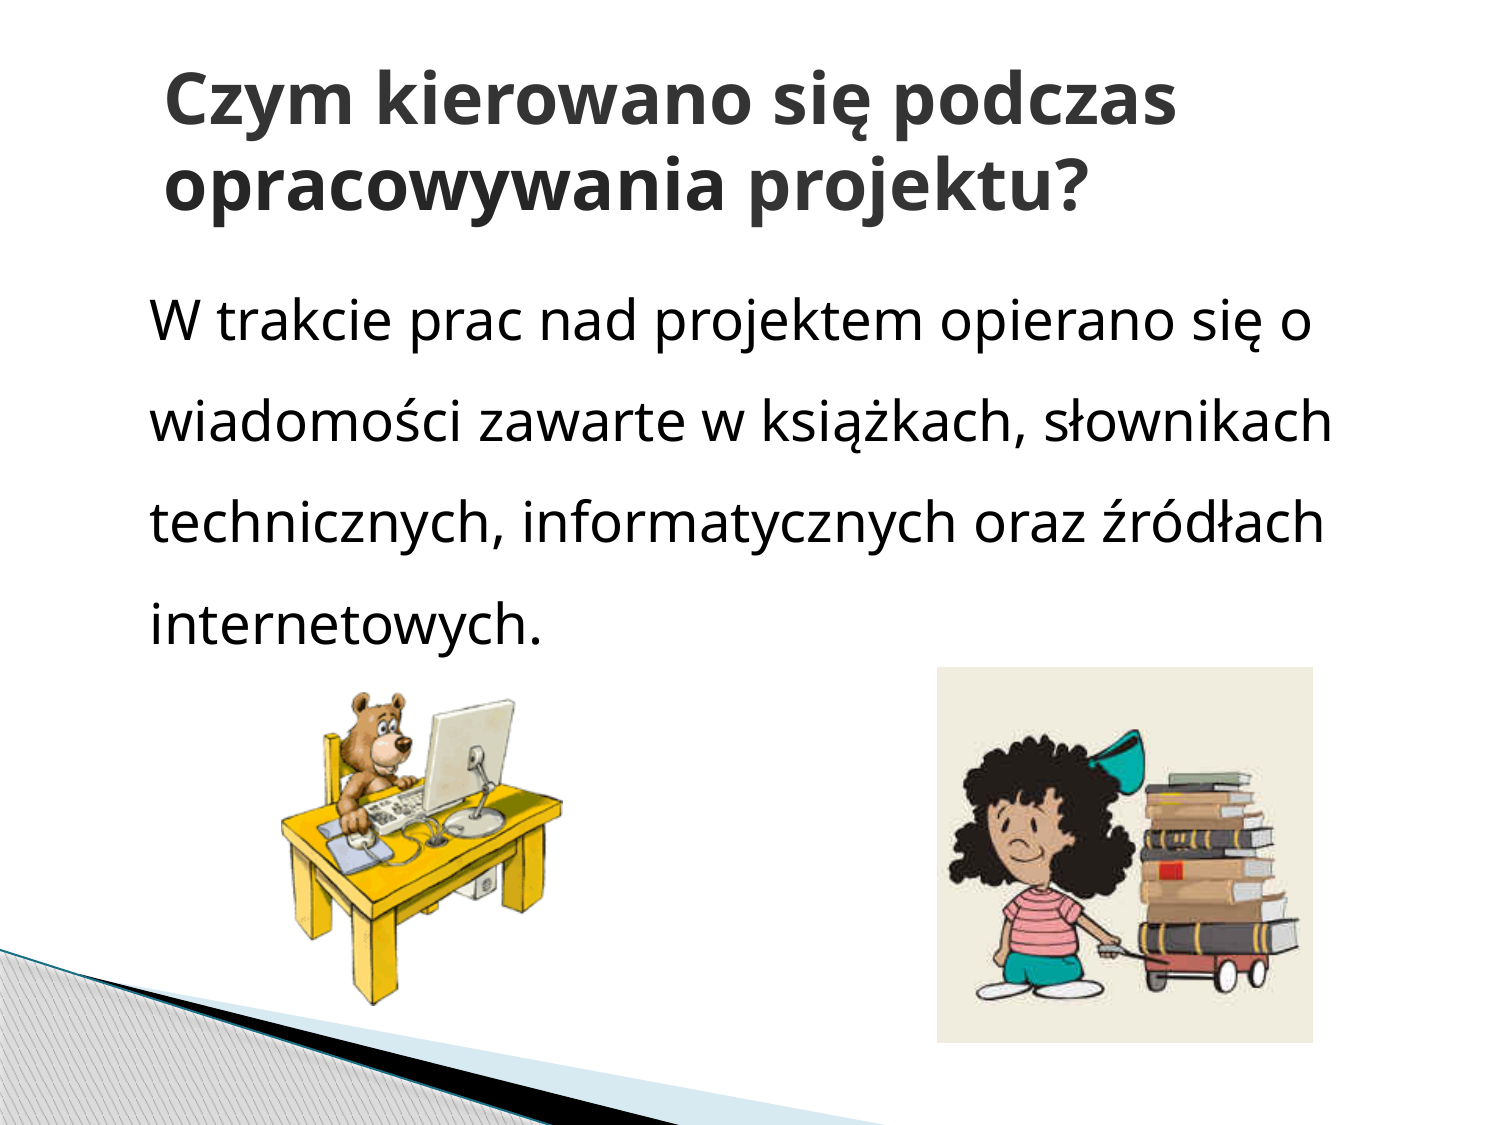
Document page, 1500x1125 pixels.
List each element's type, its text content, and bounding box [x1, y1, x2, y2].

picture [937, 667, 1313, 1044]
list W trakcie prac nad projektem opierano się o wiadomości zawarte w książkach, słownikach technicznych, informatycznych oraz źródłach internetowych. [74, 242, 1426, 986]
picture [281, 691, 563, 1006]
title Czym kierowano się podczas opracowywania projektu? [75, 45, 1425, 233]
